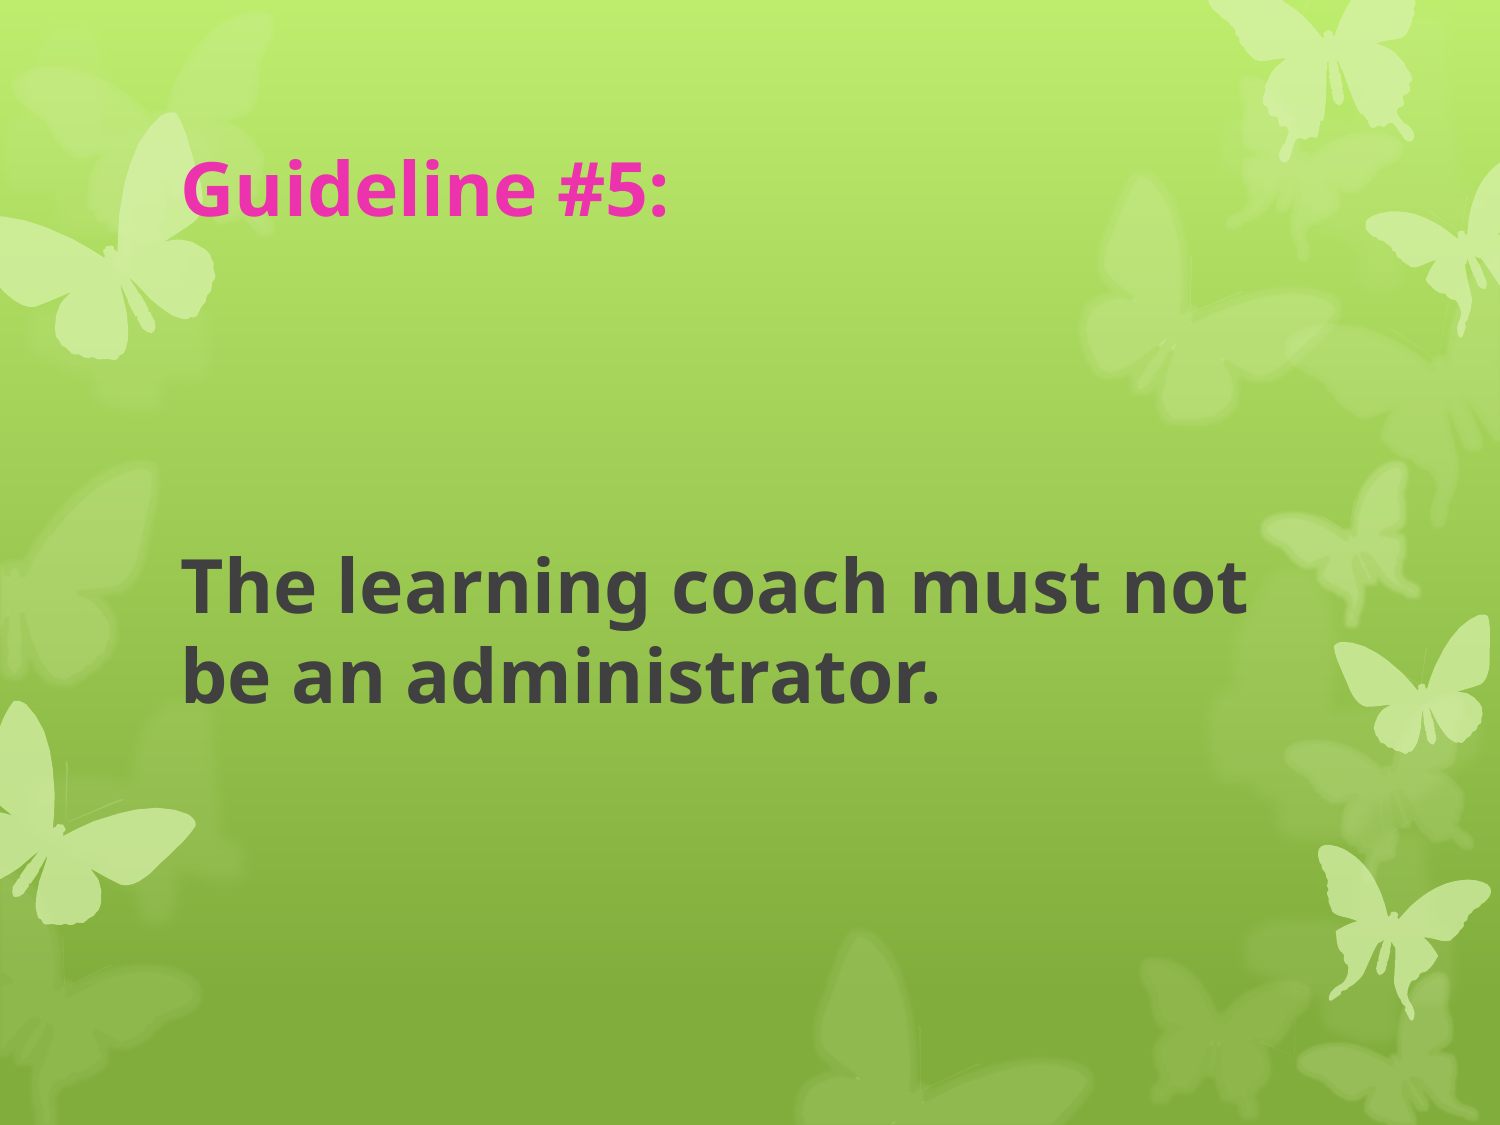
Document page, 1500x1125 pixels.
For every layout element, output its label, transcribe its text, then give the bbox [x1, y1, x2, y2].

list The learning coach must not be an administrator. [165, 296, 1335, 962]
title Guideline #5: [165, 110, 1335, 263]
